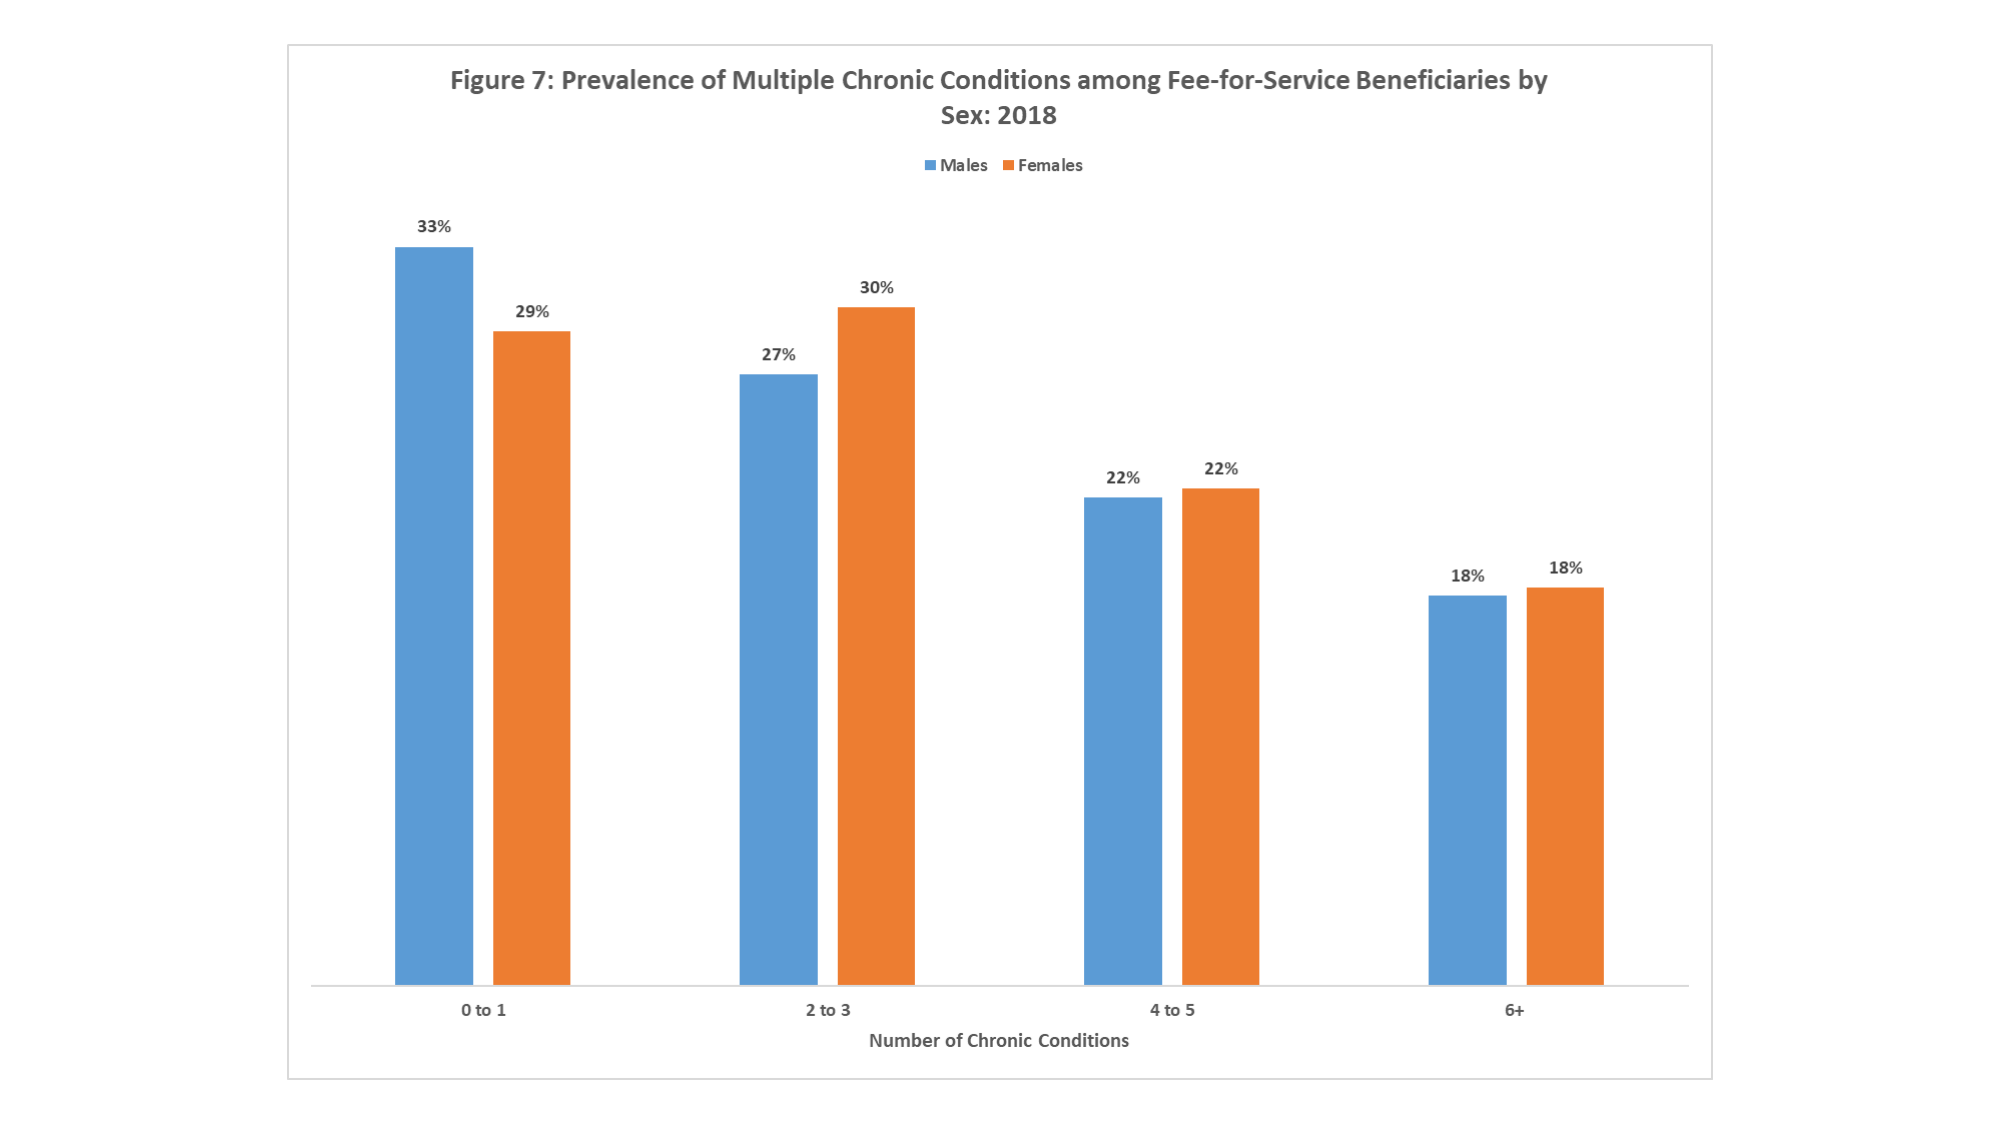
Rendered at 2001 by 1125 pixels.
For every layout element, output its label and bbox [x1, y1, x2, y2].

picture [287, 44, 1713, 1080]
